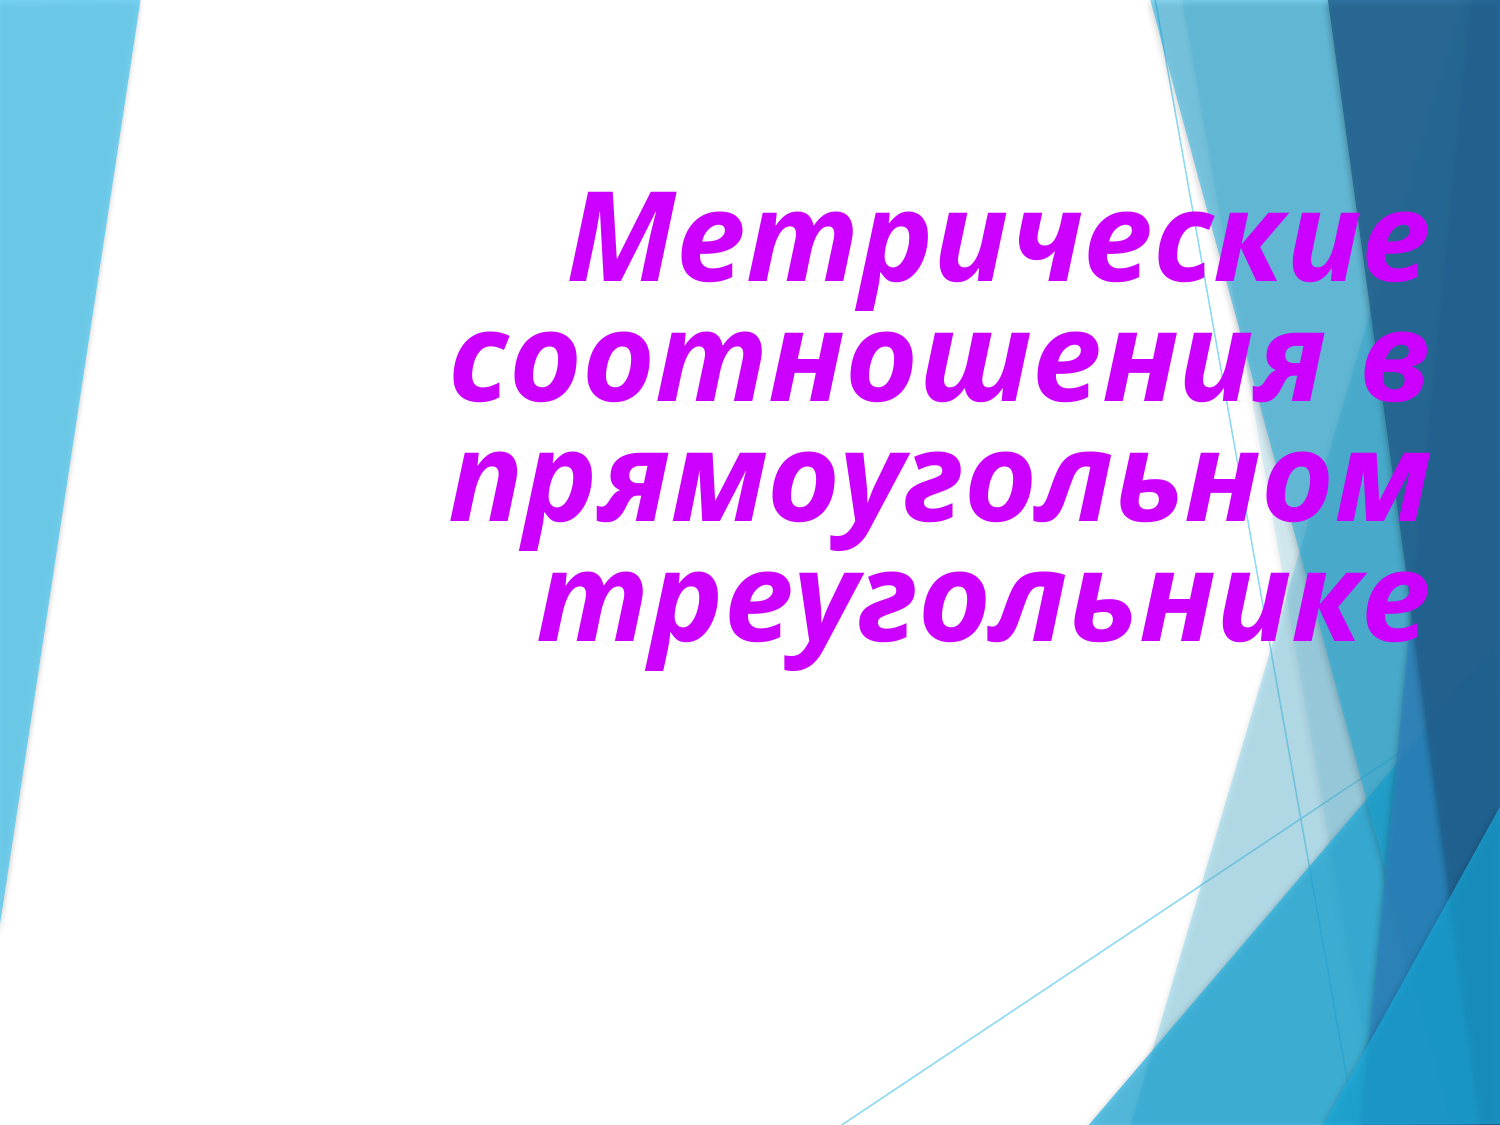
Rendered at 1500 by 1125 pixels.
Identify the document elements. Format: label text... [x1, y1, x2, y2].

title Метрические соотношения в прямоугольном треугольнике [0, 99, 1447, 823]
text_box [999, 855, 1460, 1029]
